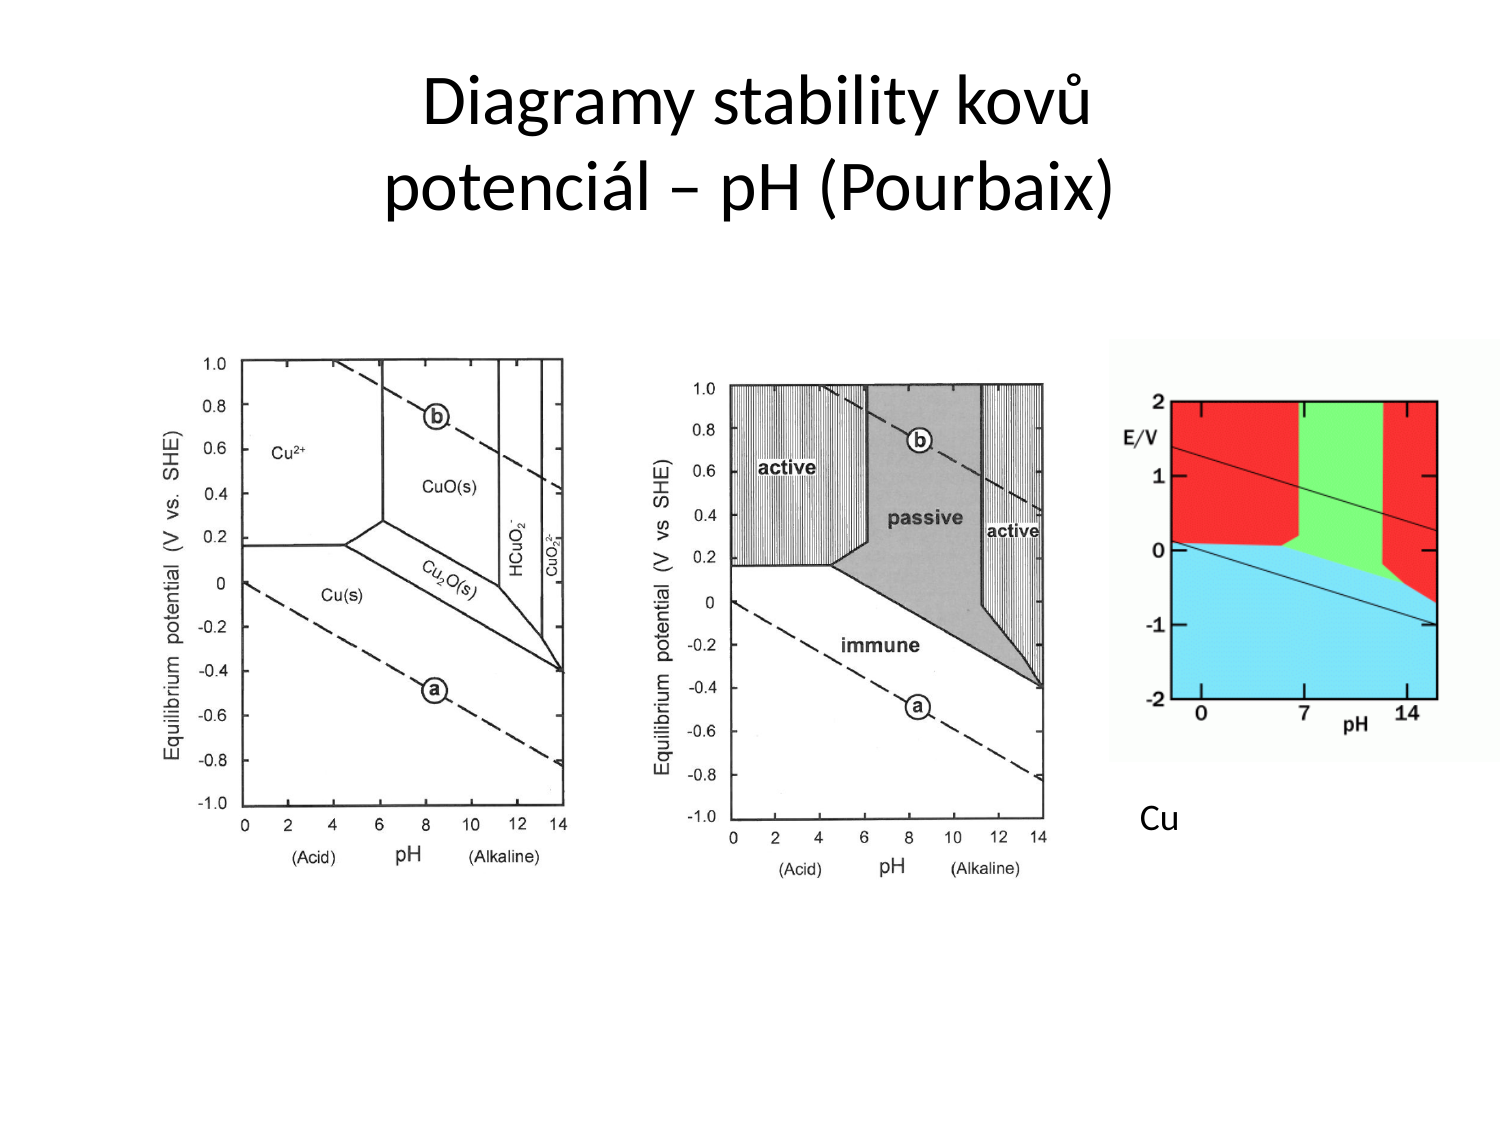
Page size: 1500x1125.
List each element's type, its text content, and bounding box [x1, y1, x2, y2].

picture [1109, 339, 1500, 762]
picture [620, 339, 1068, 886]
title Diagramy stability kovů potenciál – pH (Pourbaix) [75, 45, 1425, 233]
text_box Cu [1124, 785, 1442, 845]
picture [140, 339, 598, 875]
